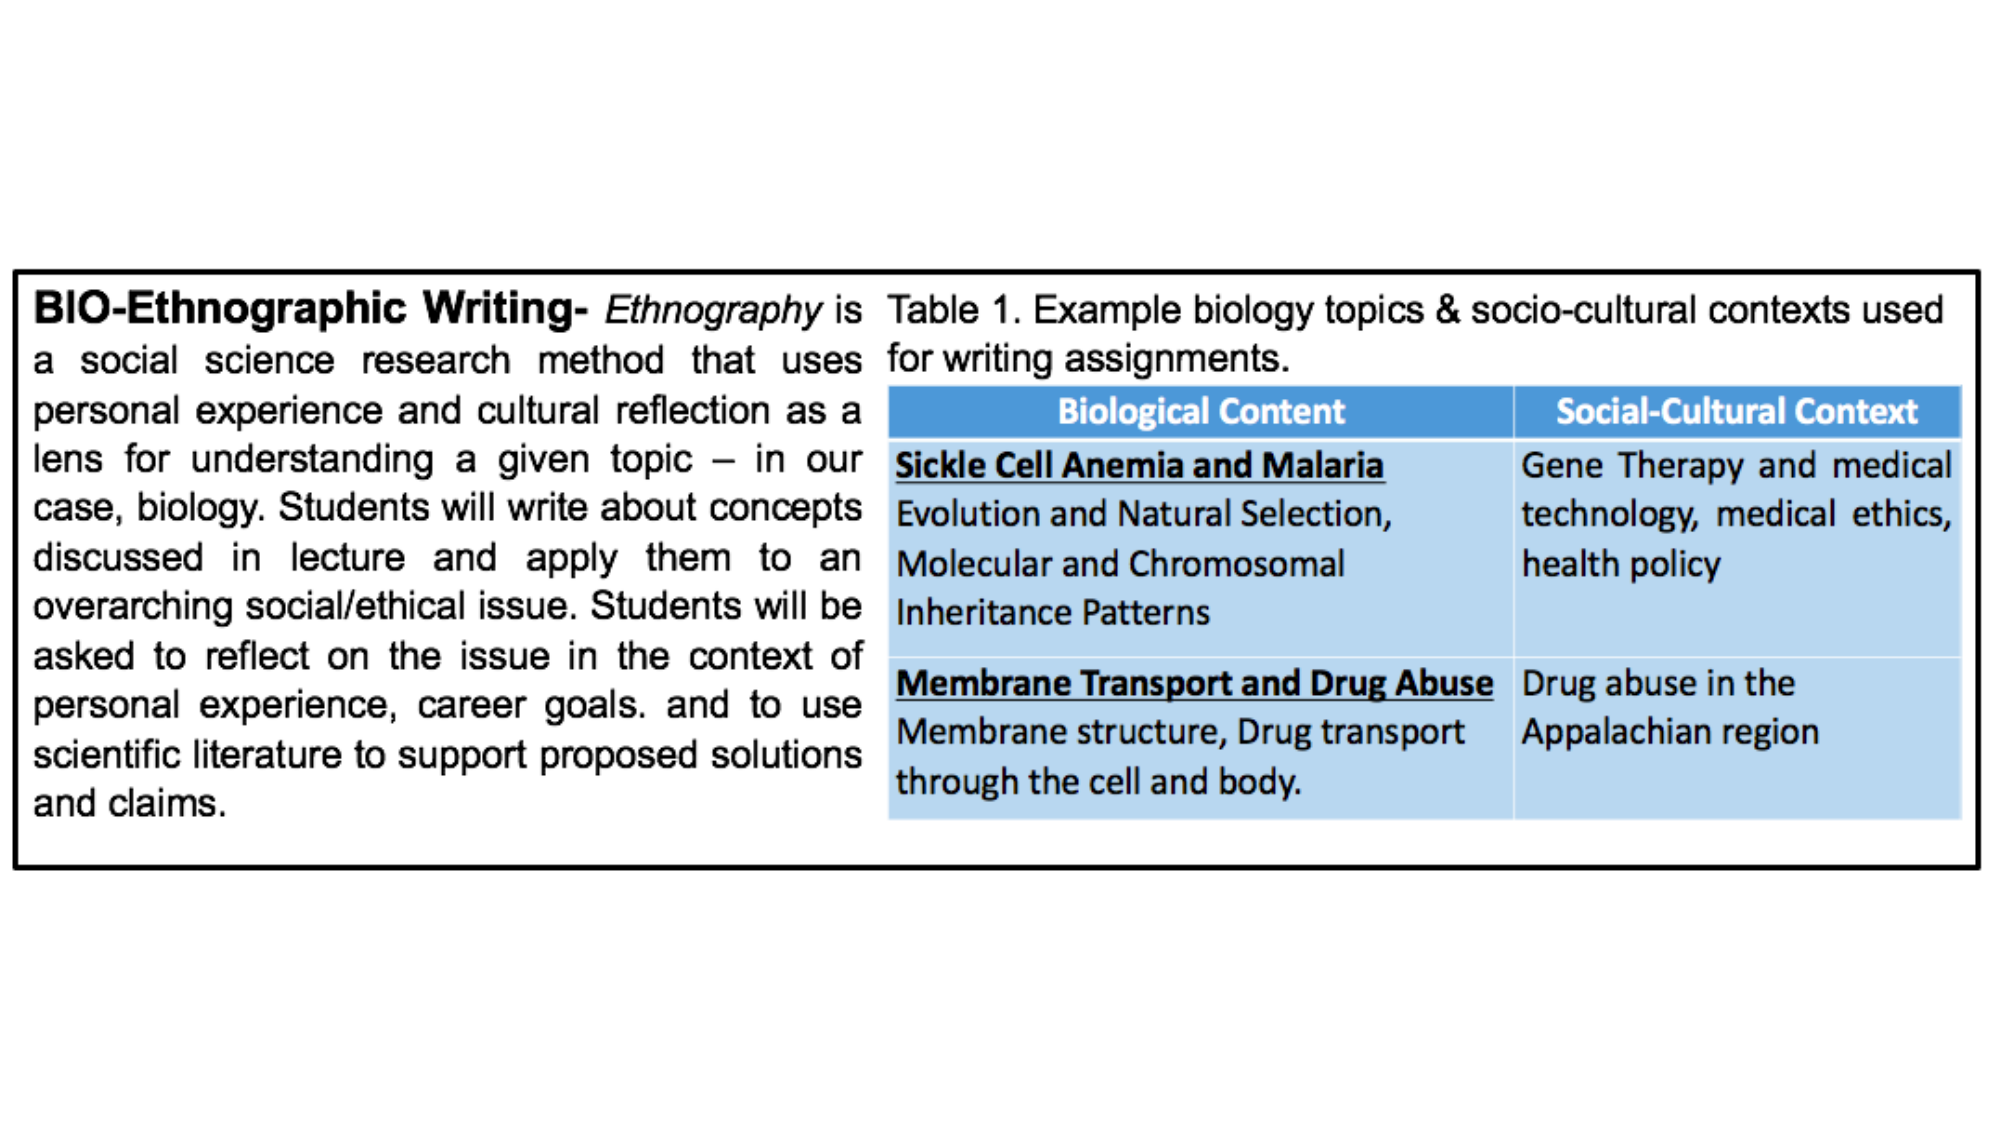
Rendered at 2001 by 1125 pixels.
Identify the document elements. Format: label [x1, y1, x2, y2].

picture [0, 264, 2000, 882]
